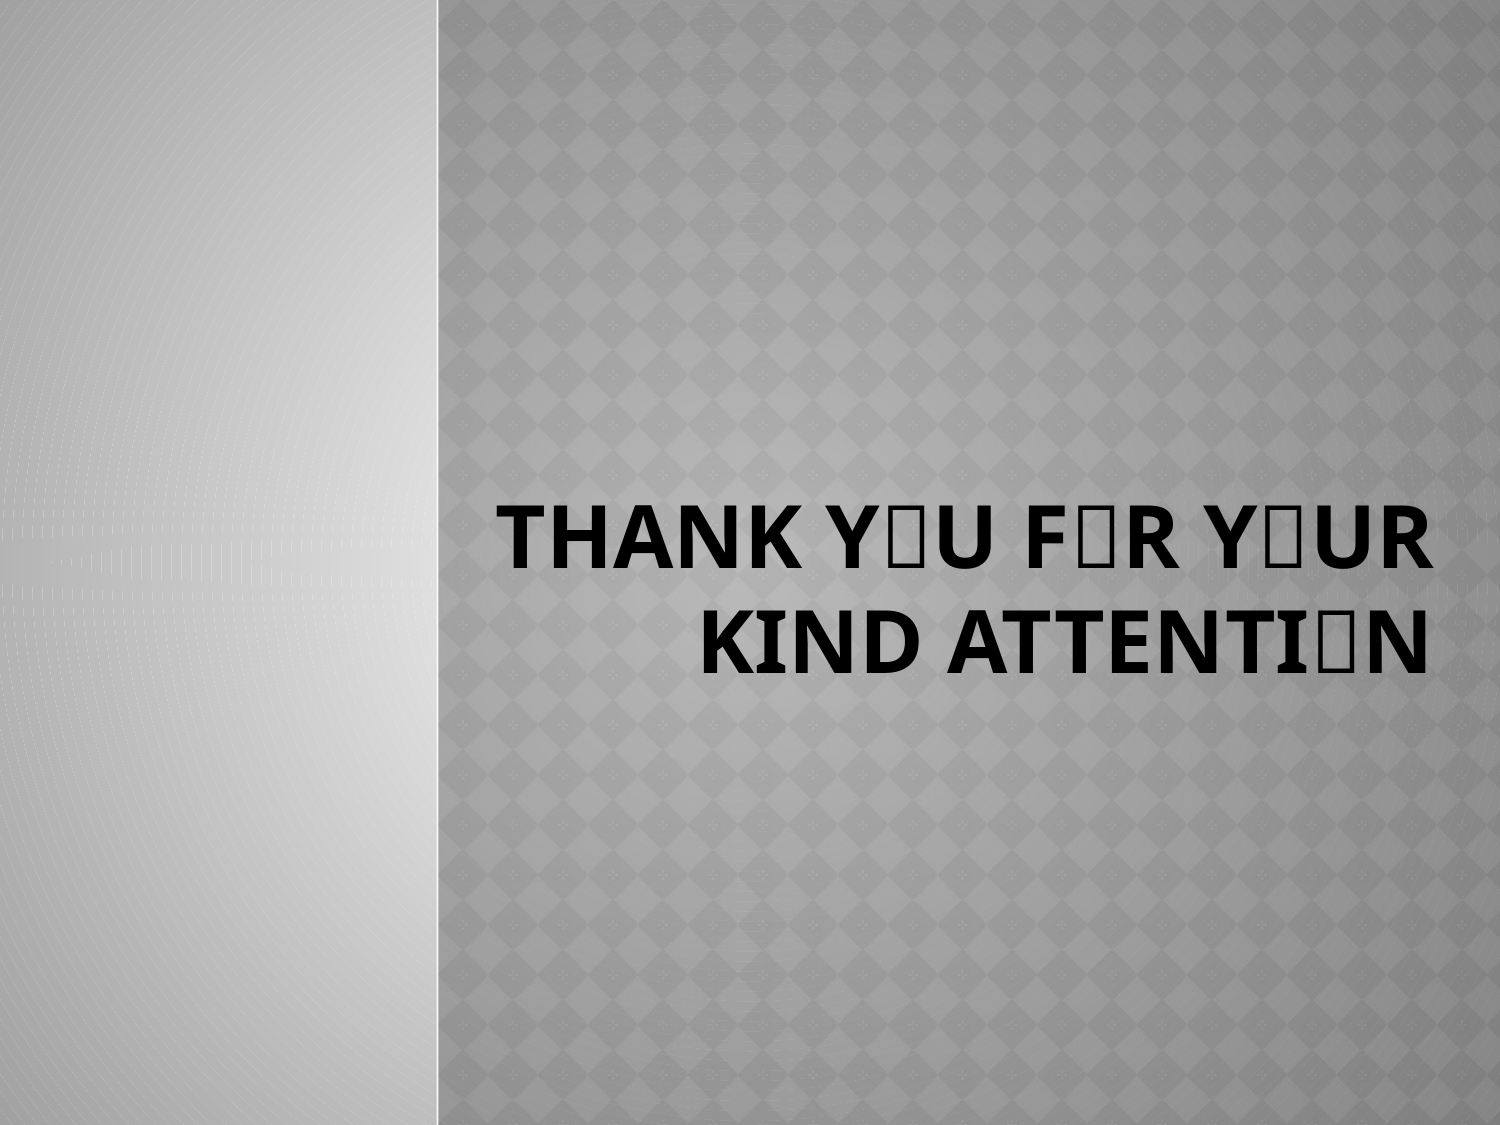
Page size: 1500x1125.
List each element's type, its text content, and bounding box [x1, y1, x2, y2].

title THANK YU FR YUR KIND ATTENTIN [297, 375, 1442, 692]
